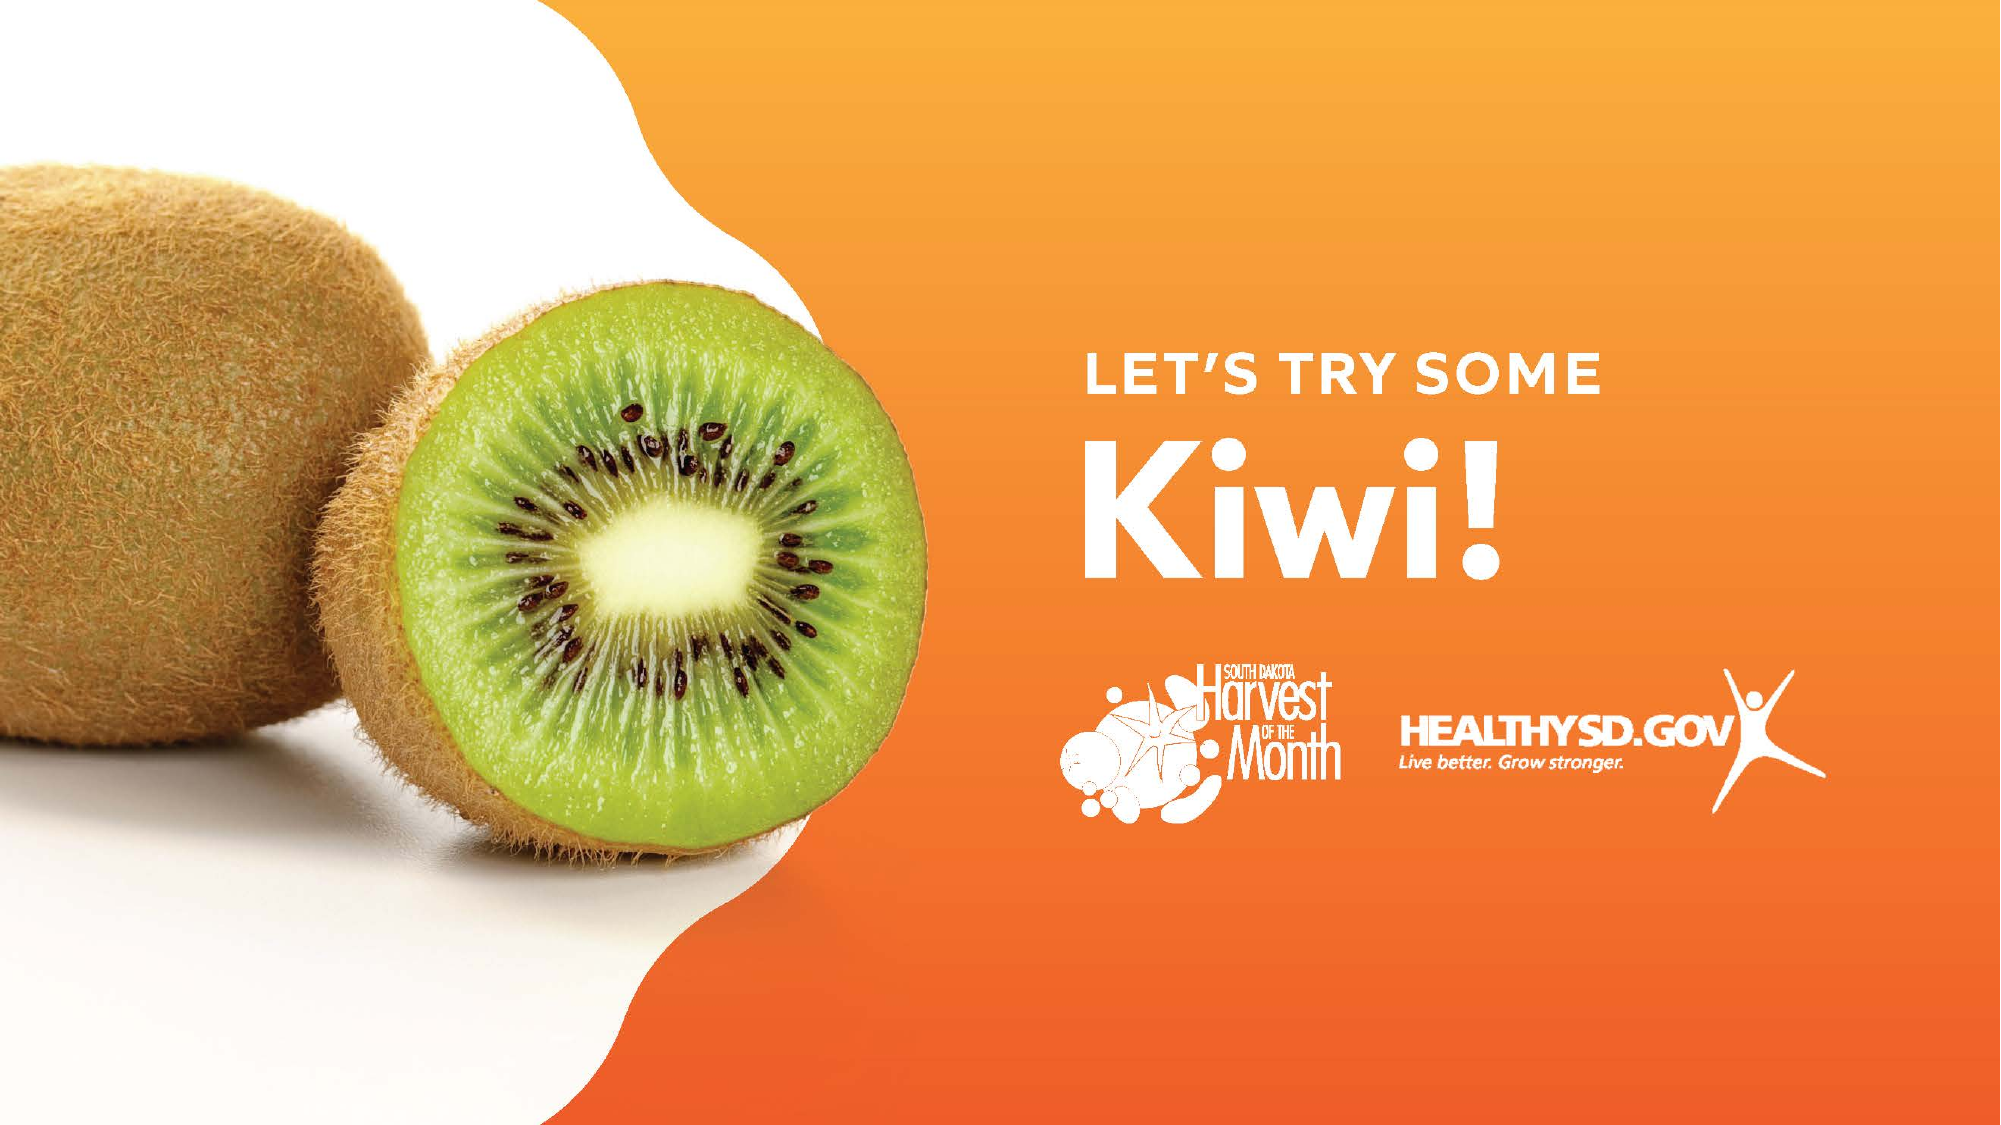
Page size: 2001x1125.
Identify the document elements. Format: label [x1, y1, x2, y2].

list [0, 0, 2000, 1125]
